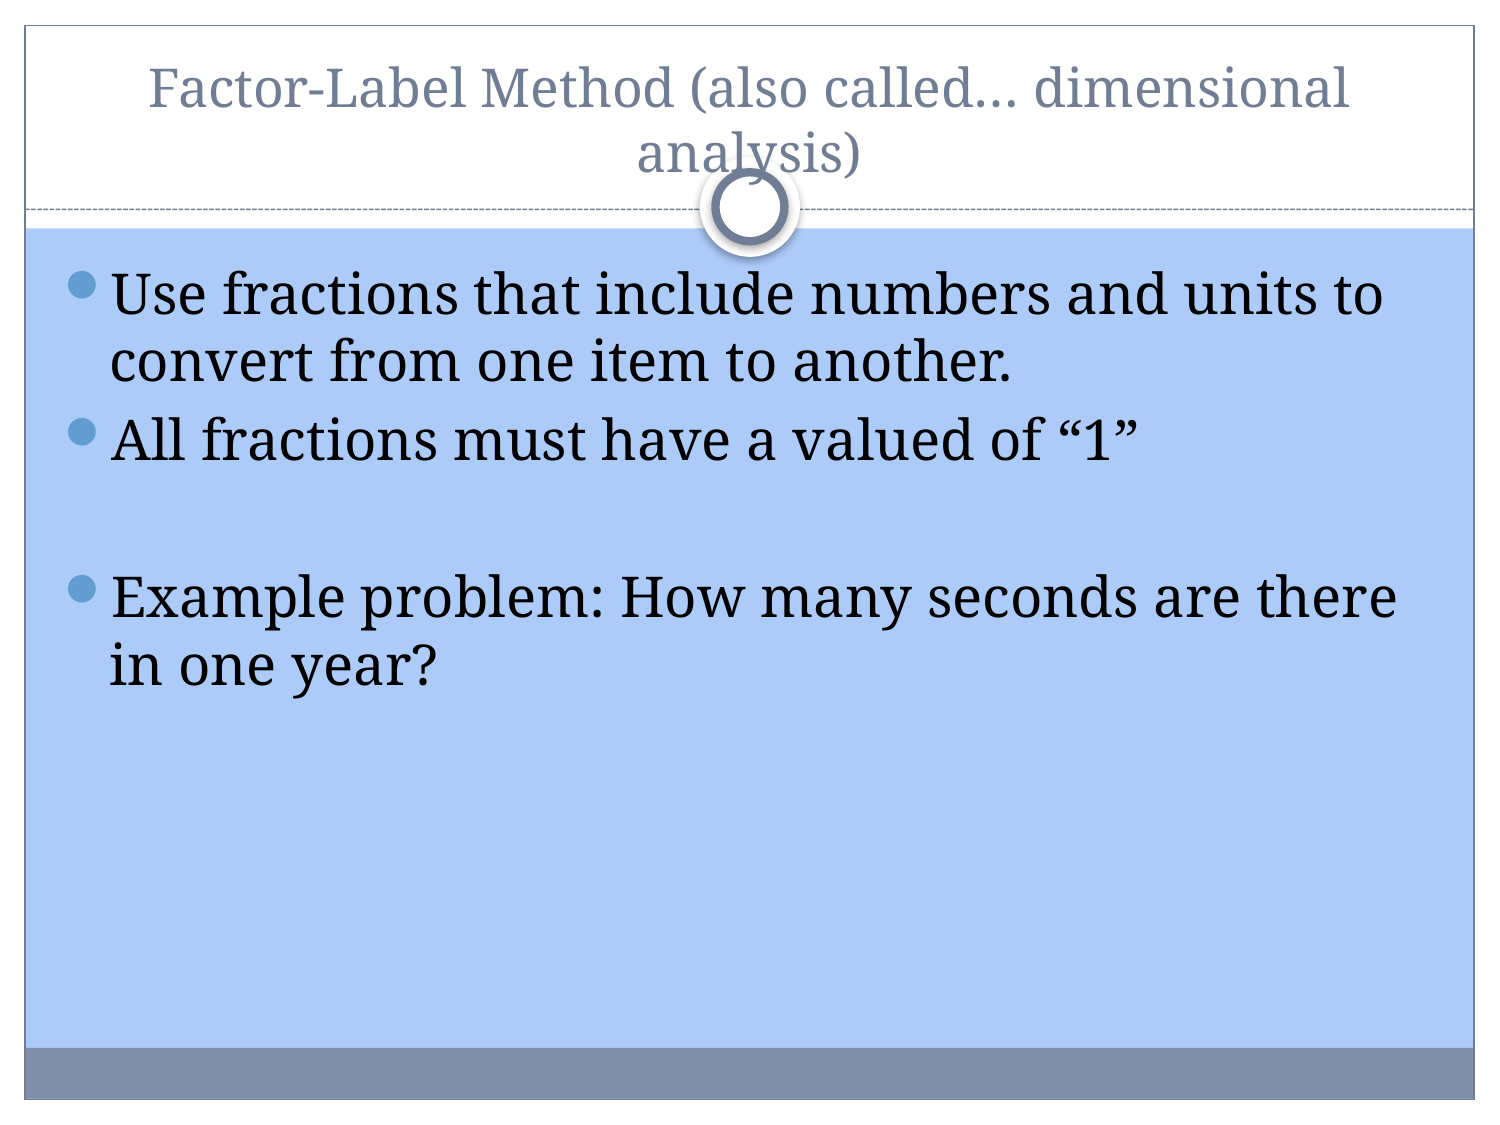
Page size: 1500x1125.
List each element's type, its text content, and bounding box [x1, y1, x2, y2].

list Use fractions that include numbers and units to convert from one item to another. All fractions must have a valued of “1” Example problem: How many seconds are there in one year? [49, 250, 1445, 1001]
title Factor-Label Method (also called… dimensional analysis) [49, 46, 1450, 191]
